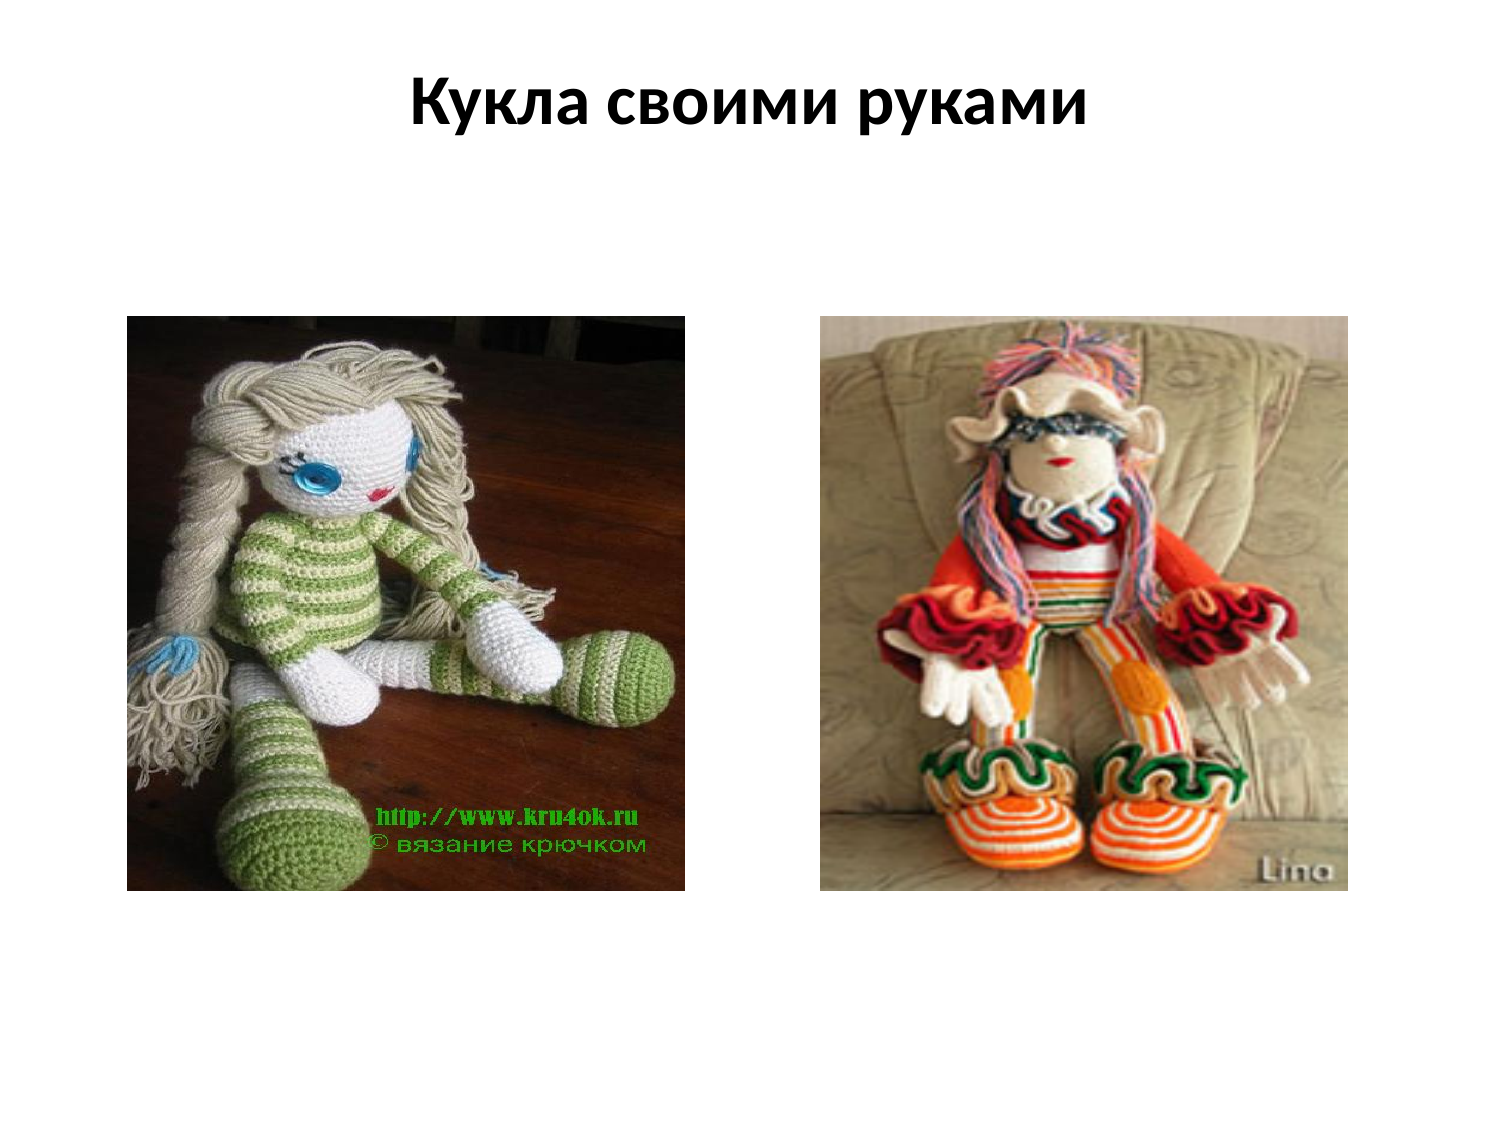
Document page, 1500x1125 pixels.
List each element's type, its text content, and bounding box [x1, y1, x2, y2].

title Кукла своими руками [75, 45, 1425, 233]
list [820, 316, 1348, 891]
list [127, 316, 685, 891]
